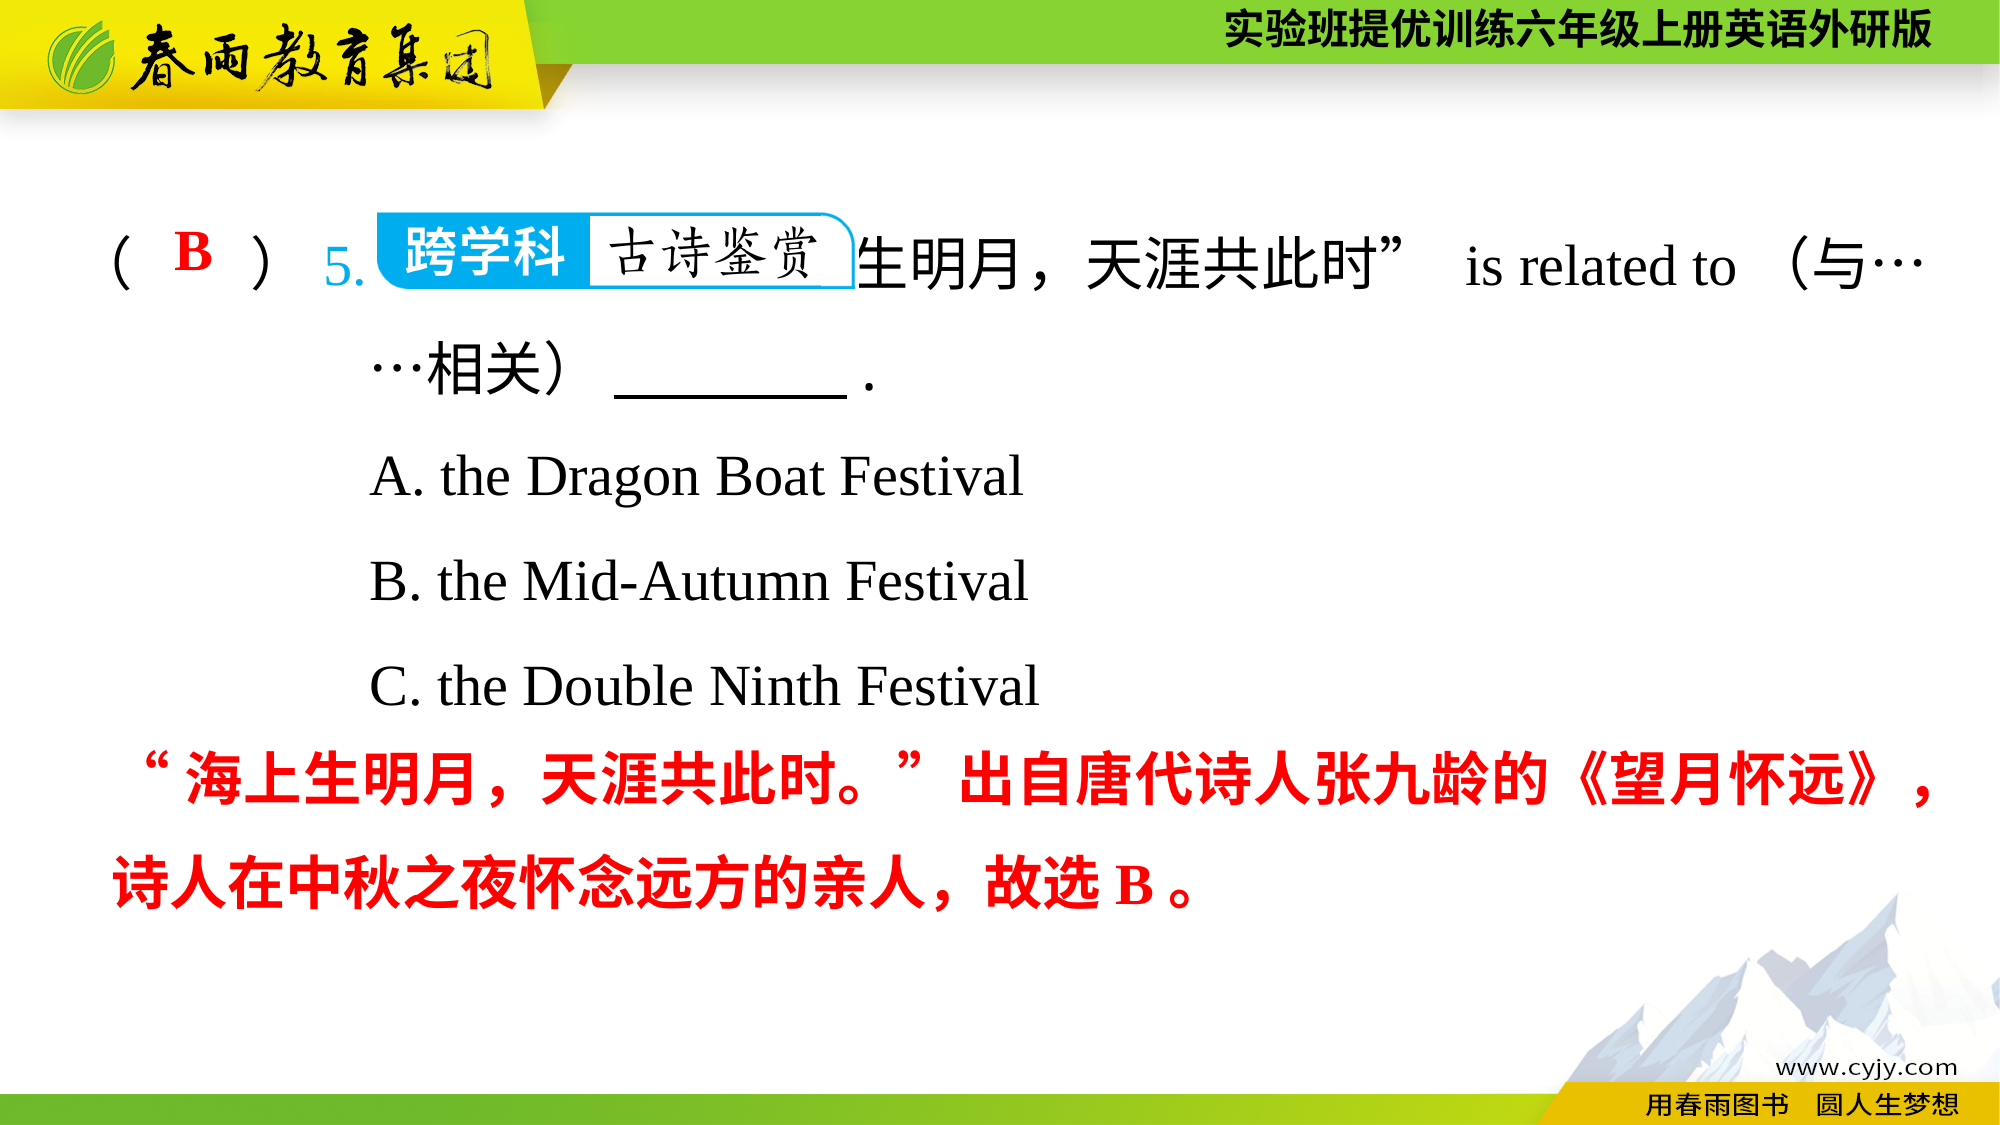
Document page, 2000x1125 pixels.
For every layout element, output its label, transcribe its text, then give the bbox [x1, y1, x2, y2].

list （ ）5. “海上生明月，天涯共此时” is related to（与……相关） . A. the Dragon Boat Festival B. the Mid-Autumn Festival C. the Double Ninth Festival [59, 184, 1944, 730]
picture [0, 0, 2000, 1125]
text_box B [160, 204, 229, 290]
text_box “海上生明月，天涯共此时。”出自唐代诗人张九龄的《望月怀远》，诗人在中秋之夜怀念远方的亲人，故选B。 [96, 699, 1981, 924]
